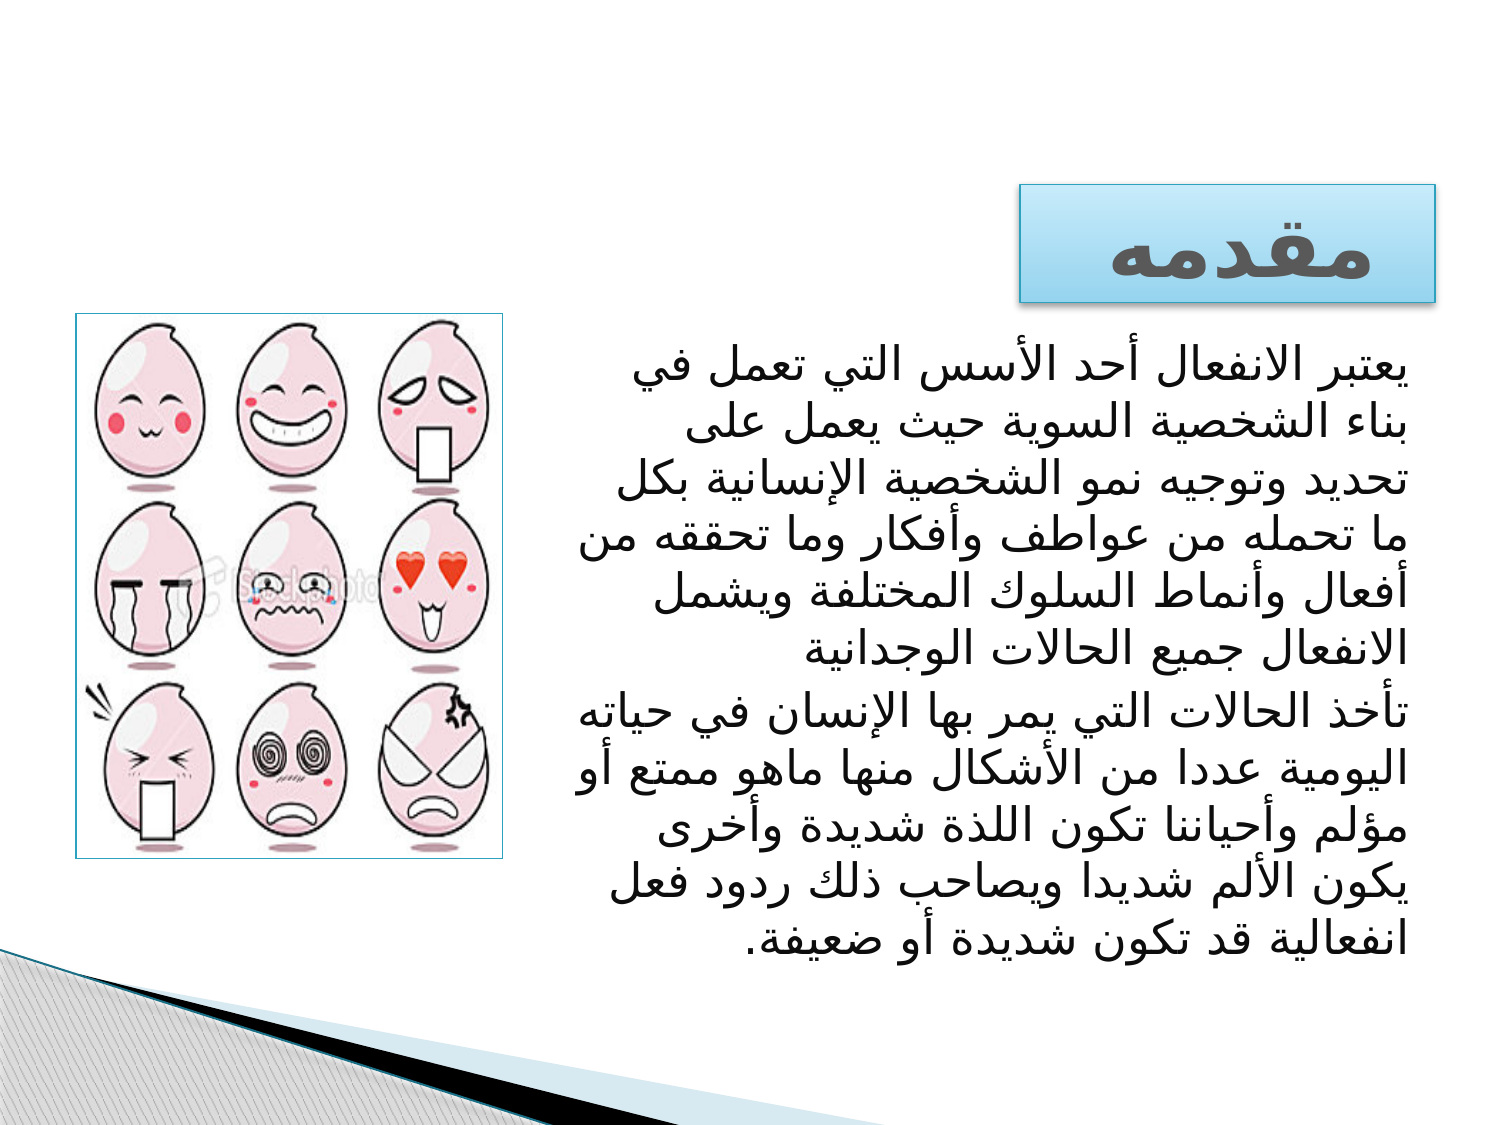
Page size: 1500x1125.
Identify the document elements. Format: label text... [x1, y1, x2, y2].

picture [76, 314, 503, 859]
list يعتبر الانفعال أحد الأسس التي تعمل في بناء الشخصية السوية حيث يعمل على تحديد وتوجيه نمو الشخصية الإنسانية بكل ما تحمله من عواطف وأفكار وما تحققه من أفعال وأنماط السلوك المختلفة ويشمل الانفعال جميع الحالات الوجدانية تأخذ الحالات التي يمر بها الإنسان في حياته اليومية عددا من الأشكال منها ماهو ممتع أو مؤلم وأحياننا تكون اللذة شديدة وأخرى يكون الألم شديدا ويصاحب ذلك ردود فعل انفعالية قد تكون شديدة أو ضعيفة. [561, 262, 1425, 1005]
title مقدمه [1019, 184, 1436, 303]
